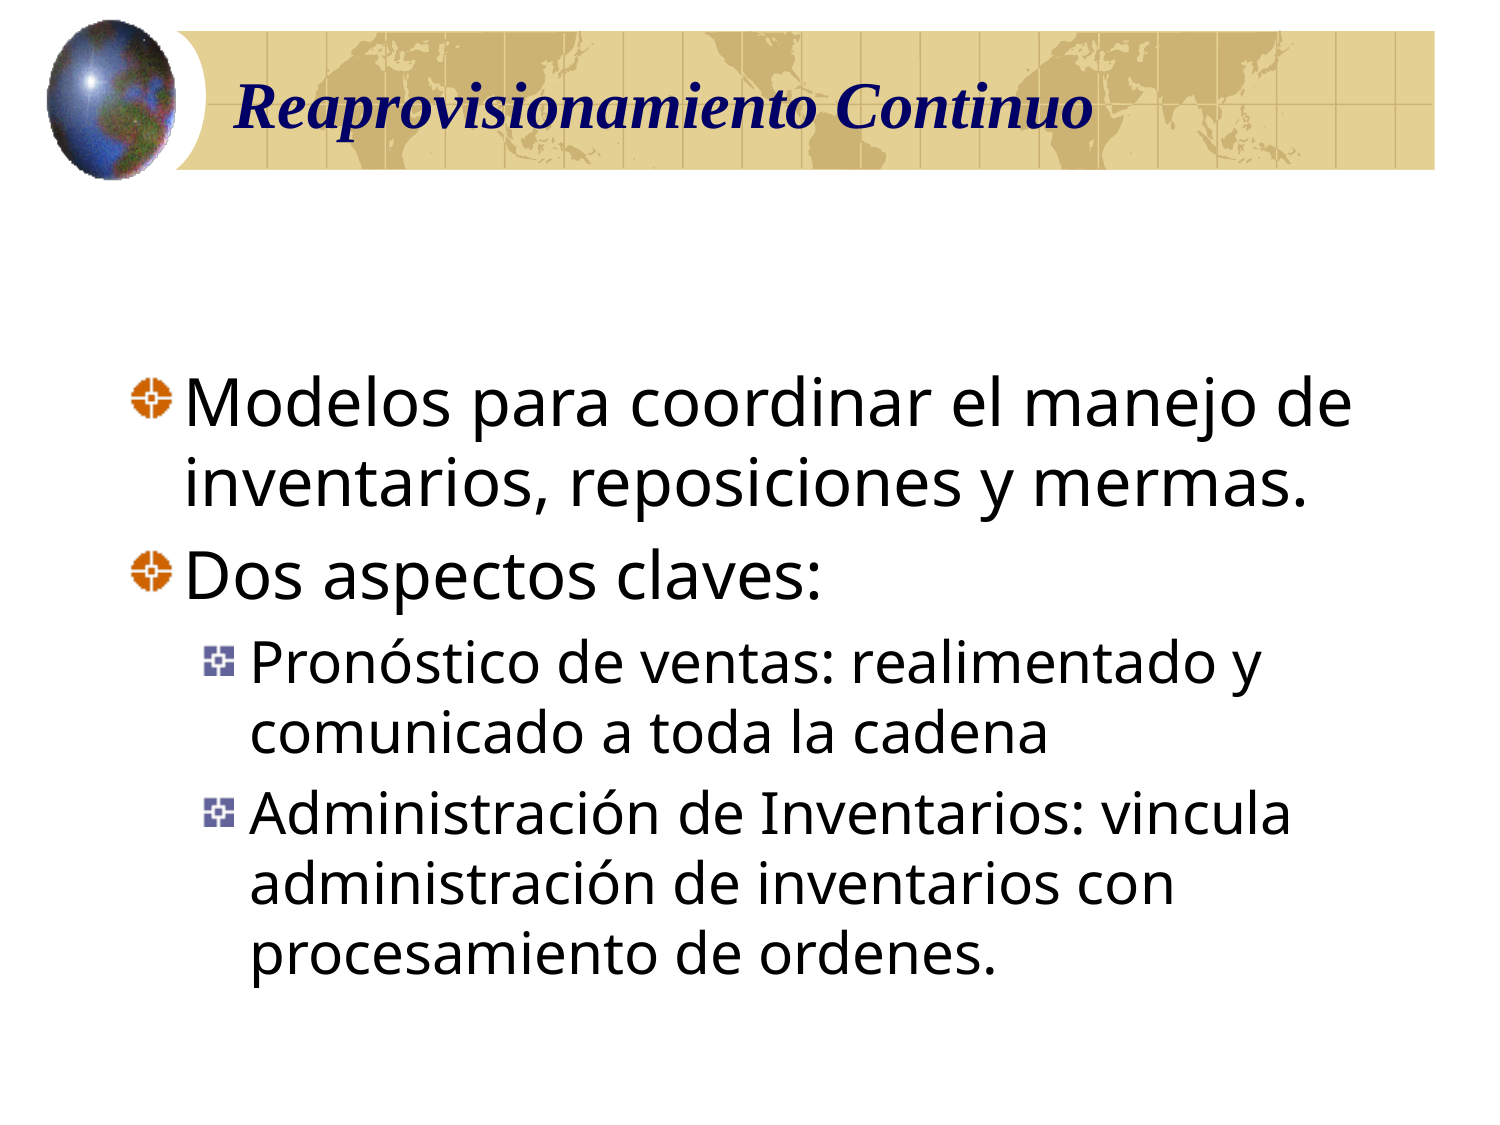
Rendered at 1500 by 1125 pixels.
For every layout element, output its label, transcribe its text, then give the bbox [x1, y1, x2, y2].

picture [42, 14, 190, 185]
picture [127, 376, 175, 424]
list Modelos para coordinar el manejo de inventarios, reposiciones y mermas. Dos aspectos claves: Pronóstico de ventas: realimentado y comunicado a toda la cadena Administración de Inventarios: vincula administración de inventarios con procesamiento de ordenes. [112, 352, 1388, 1028]
title Reaprovisionamiento Continuo [218, 77, 1448, 126]
picture [202, 644, 234, 676]
picture [127, 549, 175, 597]
picture [202, 796, 234, 827]
